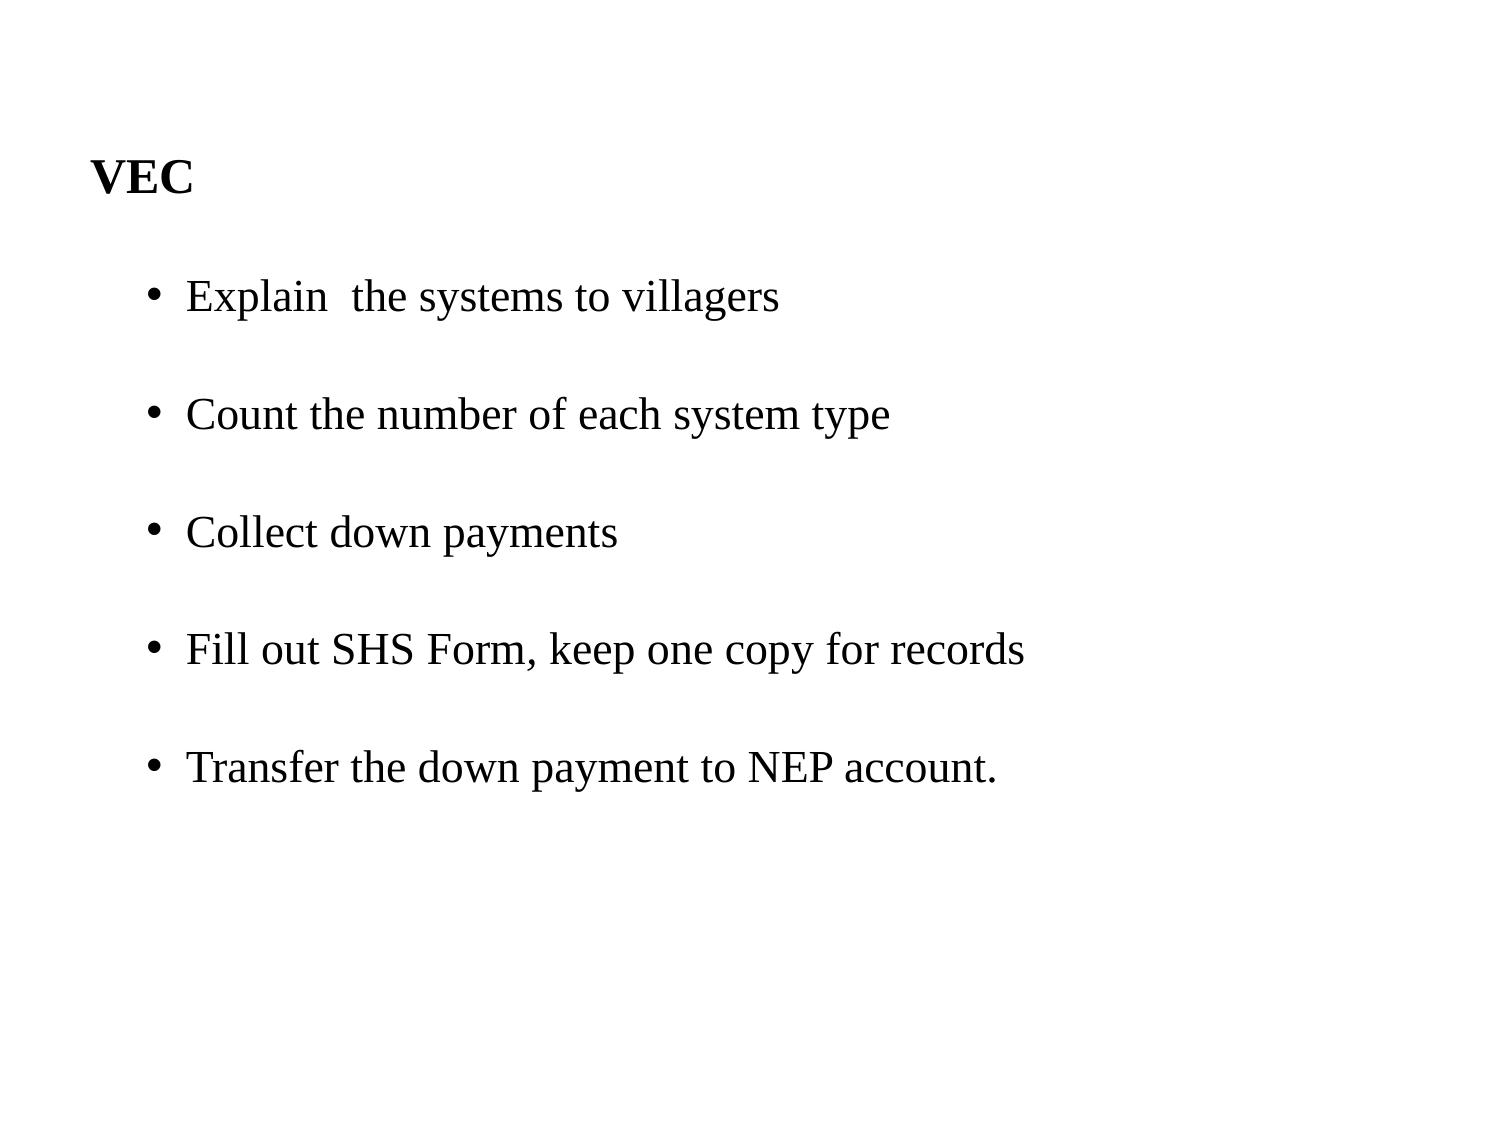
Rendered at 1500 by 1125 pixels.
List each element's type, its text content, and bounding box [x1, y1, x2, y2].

list VEC Explain the systems to villagers Count the number of each system type Collect down payments Fill out SHS Form, keep one copy for records Transfer the down payment to NEP account. [75, 99, 1425, 1038]
